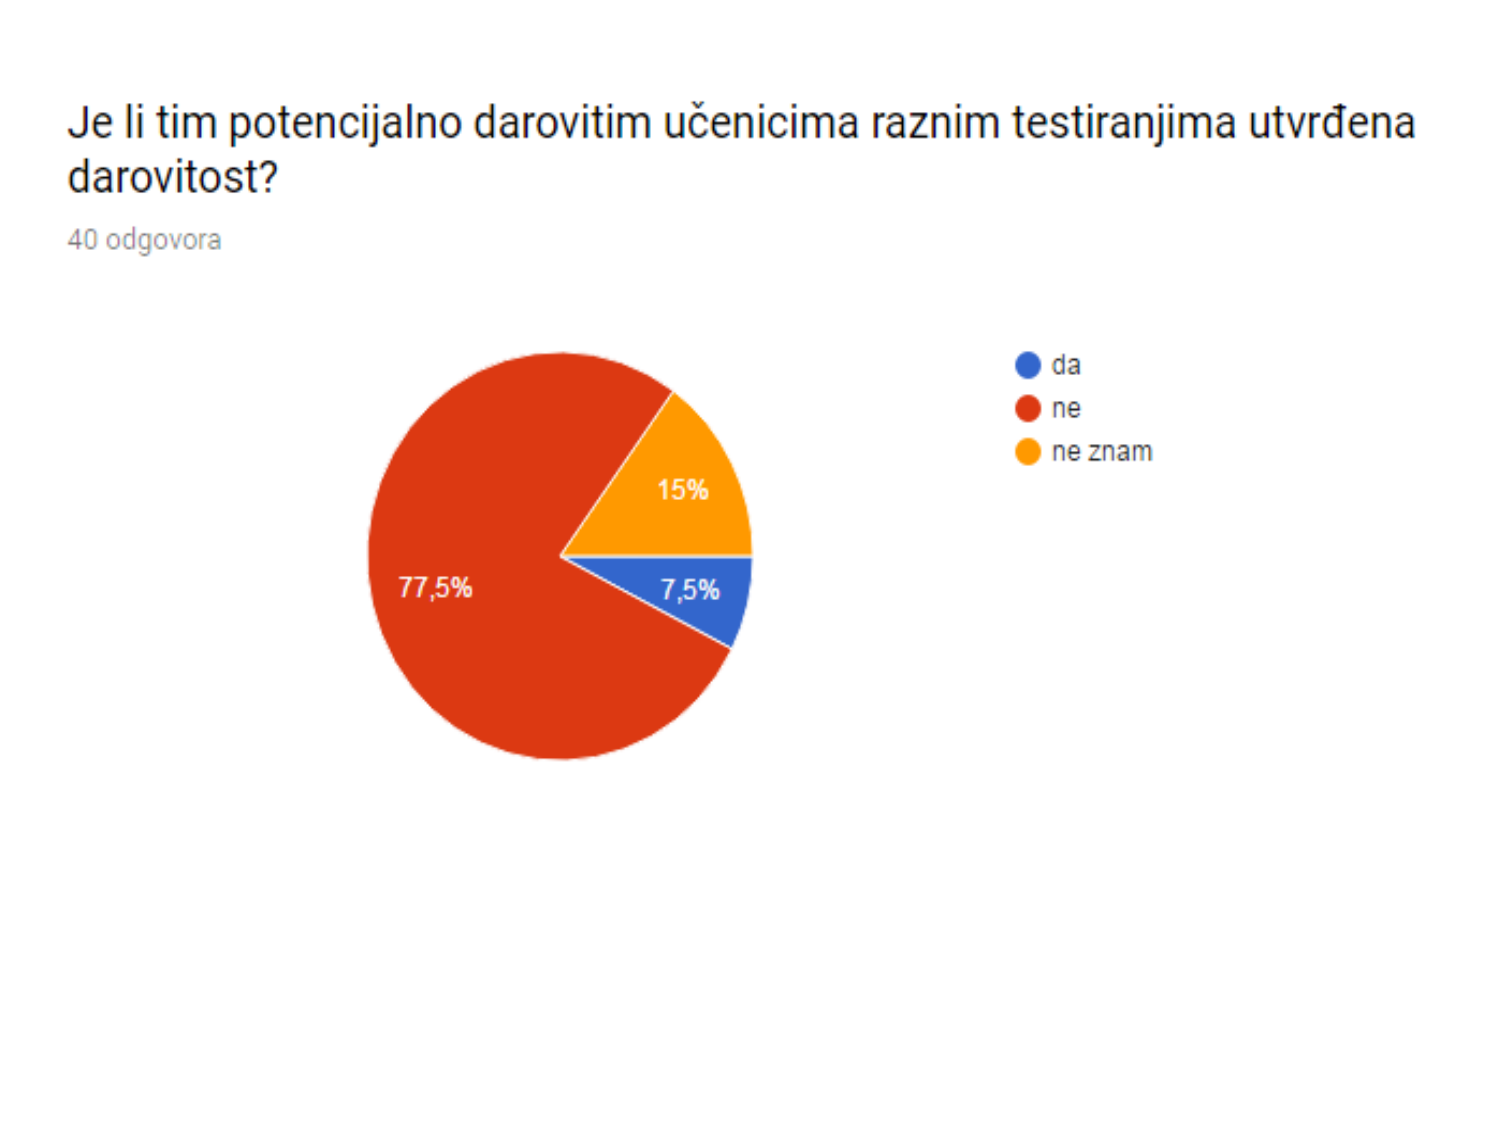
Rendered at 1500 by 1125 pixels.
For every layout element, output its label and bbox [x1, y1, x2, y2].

list [58, 93, 1454, 833]
